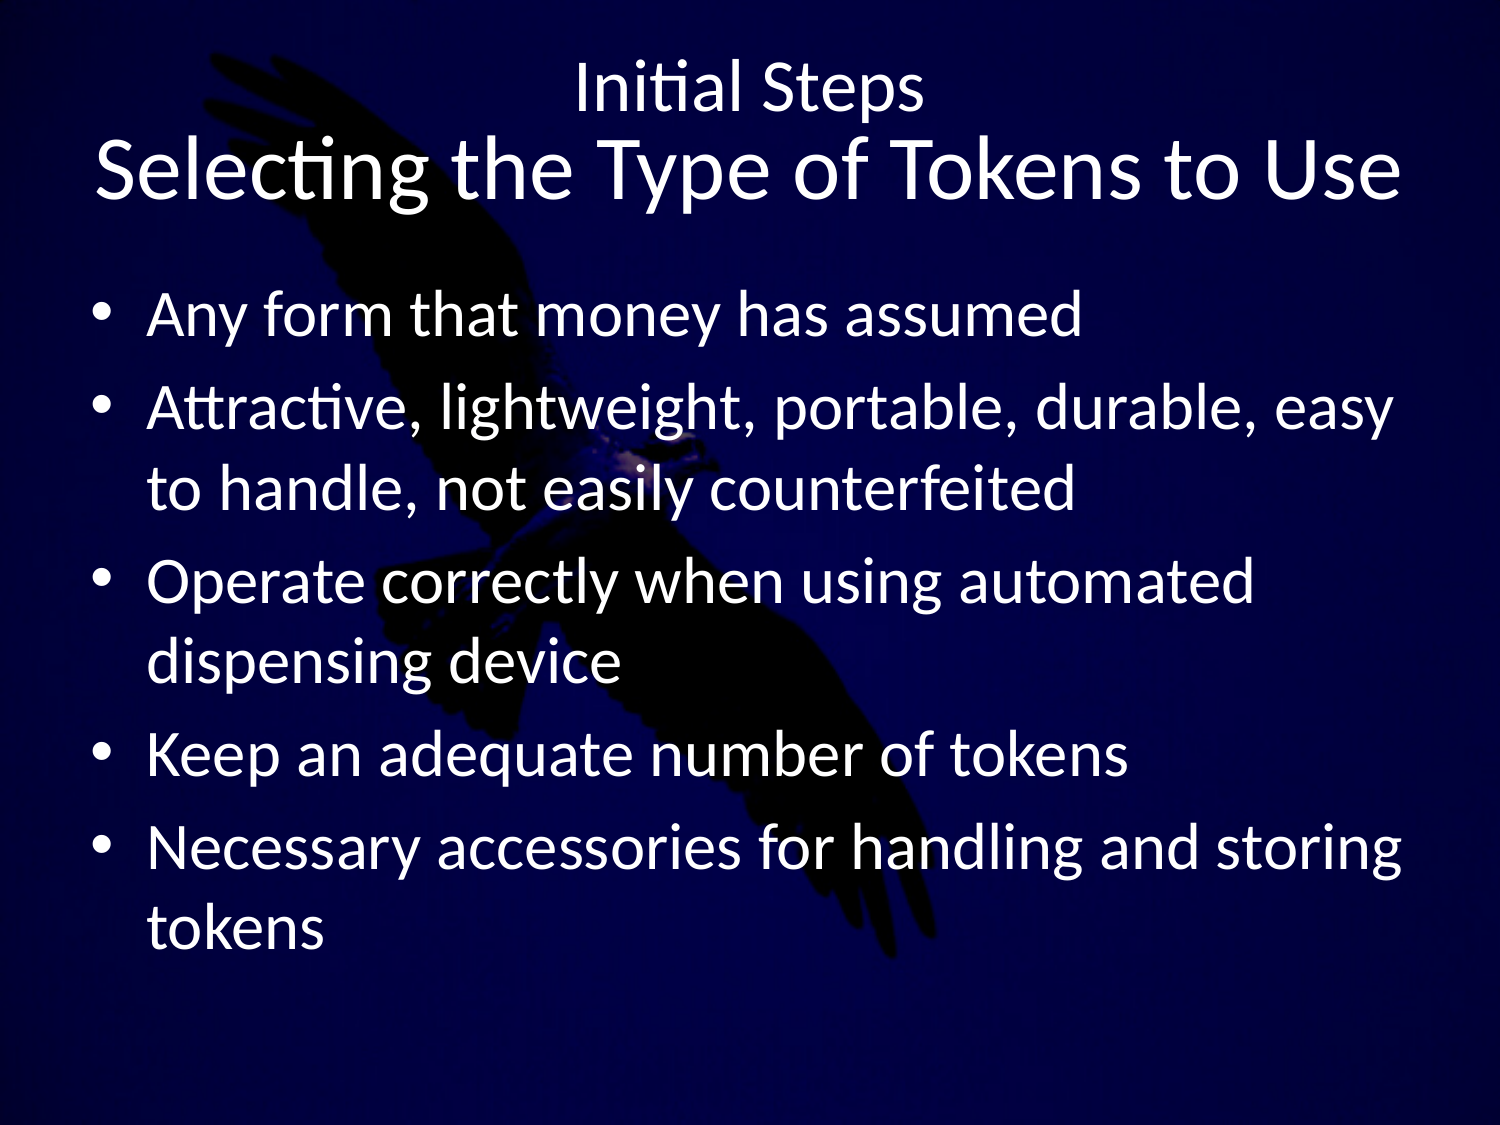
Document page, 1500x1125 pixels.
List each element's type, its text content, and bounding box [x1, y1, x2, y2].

list Any form that money has assumed Attractive, lightweight, portable, durable, easy to handle, not easily counterfeited Operate correctly when using automated dispensing device Keep an adequate number of tokens Necessary accessories for handling and storing tokens [75, 262, 1425, 1005]
picture [0, 0, 1500, 1125]
title Initial Steps Selecting the Type of Tokens to Use [75, 45, 1425, 233]
